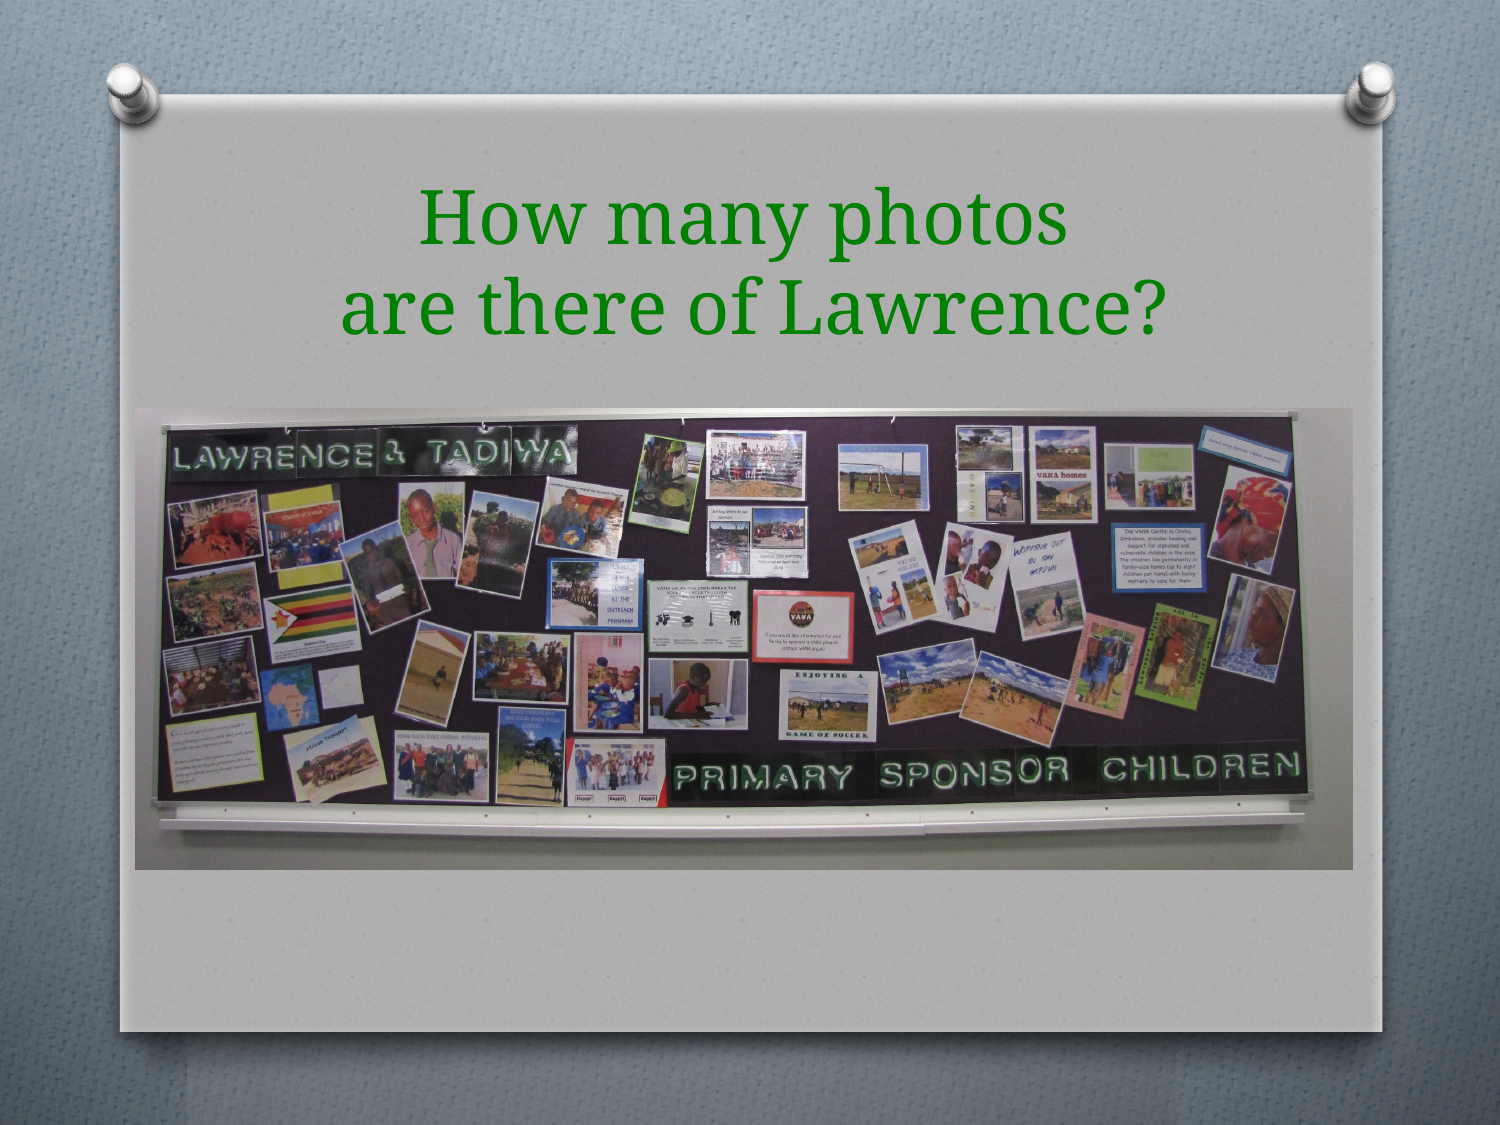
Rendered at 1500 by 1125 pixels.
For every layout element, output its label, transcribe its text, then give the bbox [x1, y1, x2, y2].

title How many photos are there of Lawrence? [183, 160, 1326, 359]
picture [135, 408, 1353, 871]
picture [75, 29, 198, 153]
picture [1317, 35, 1439, 156]
